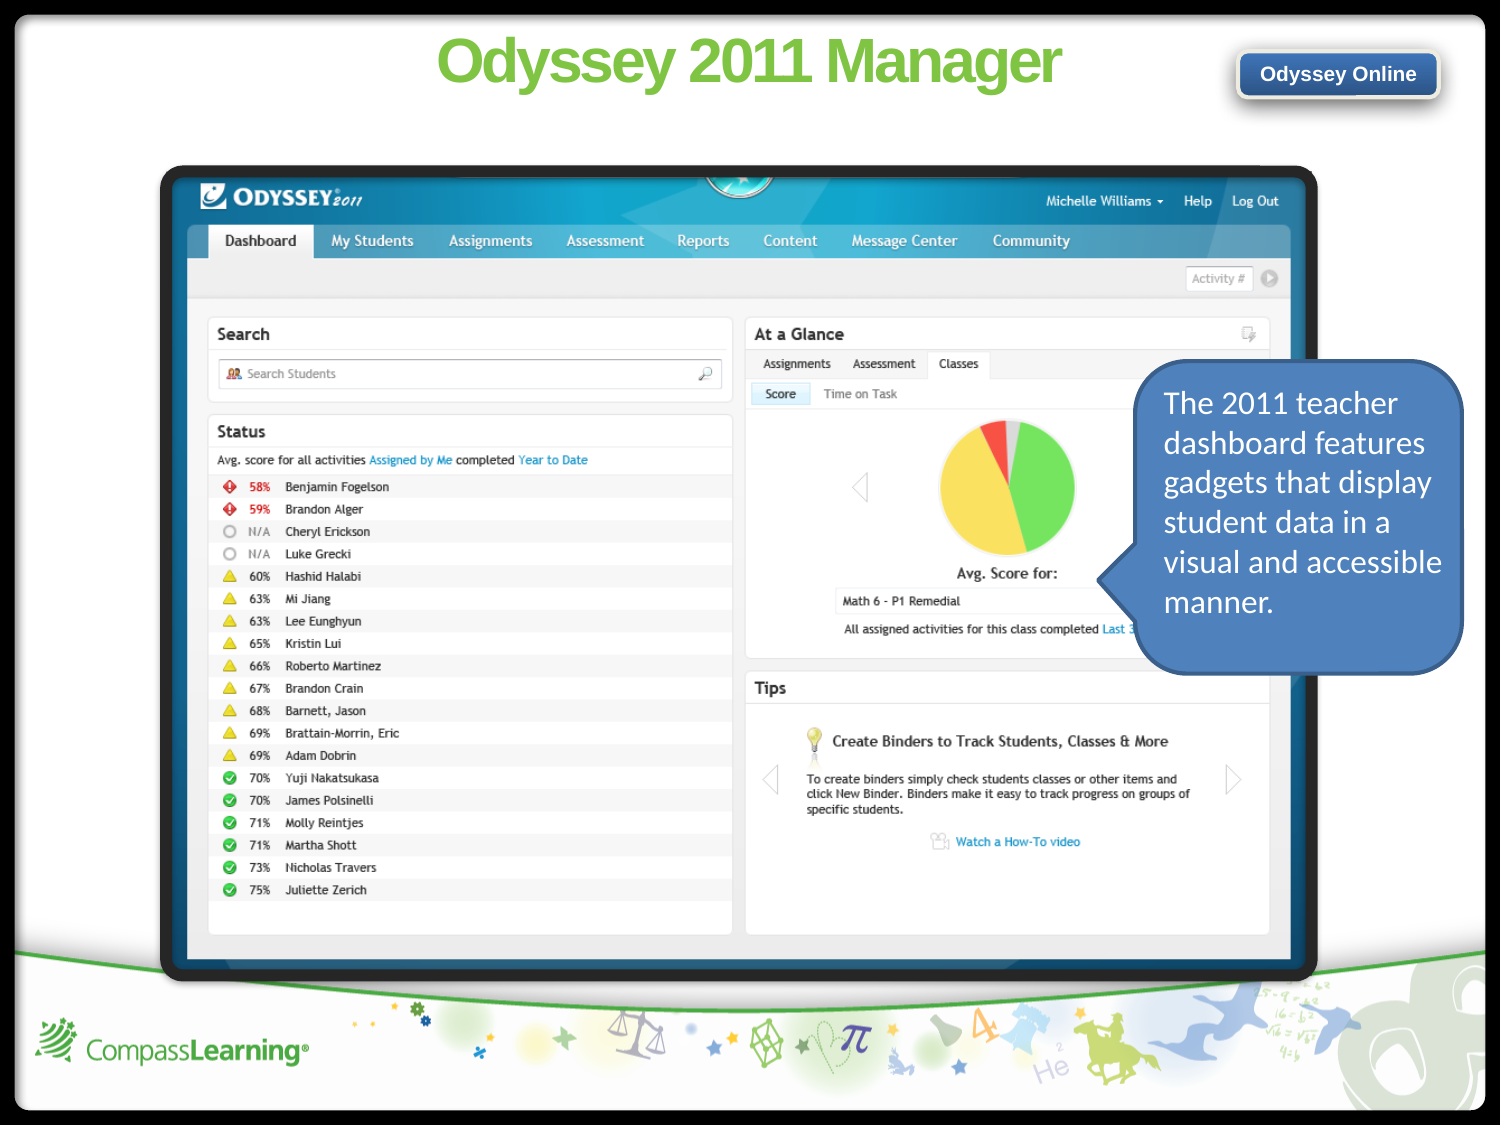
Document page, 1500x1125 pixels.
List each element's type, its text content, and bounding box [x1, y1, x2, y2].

text_box The 2011 teacher dashboard features gadgets that display student data in a visual and accessible manner. [1318, 373, 1462, 628]
text_box [1318, 398, 1465, 676]
text_box Odyssey Online [1238, 51, 1439, 98]
text_box [1318, 359, 1447, 373]
title Odyssey 2011 Manager [75, 12, 1425, 200]
picture [15, 171, 1485, 1110]
